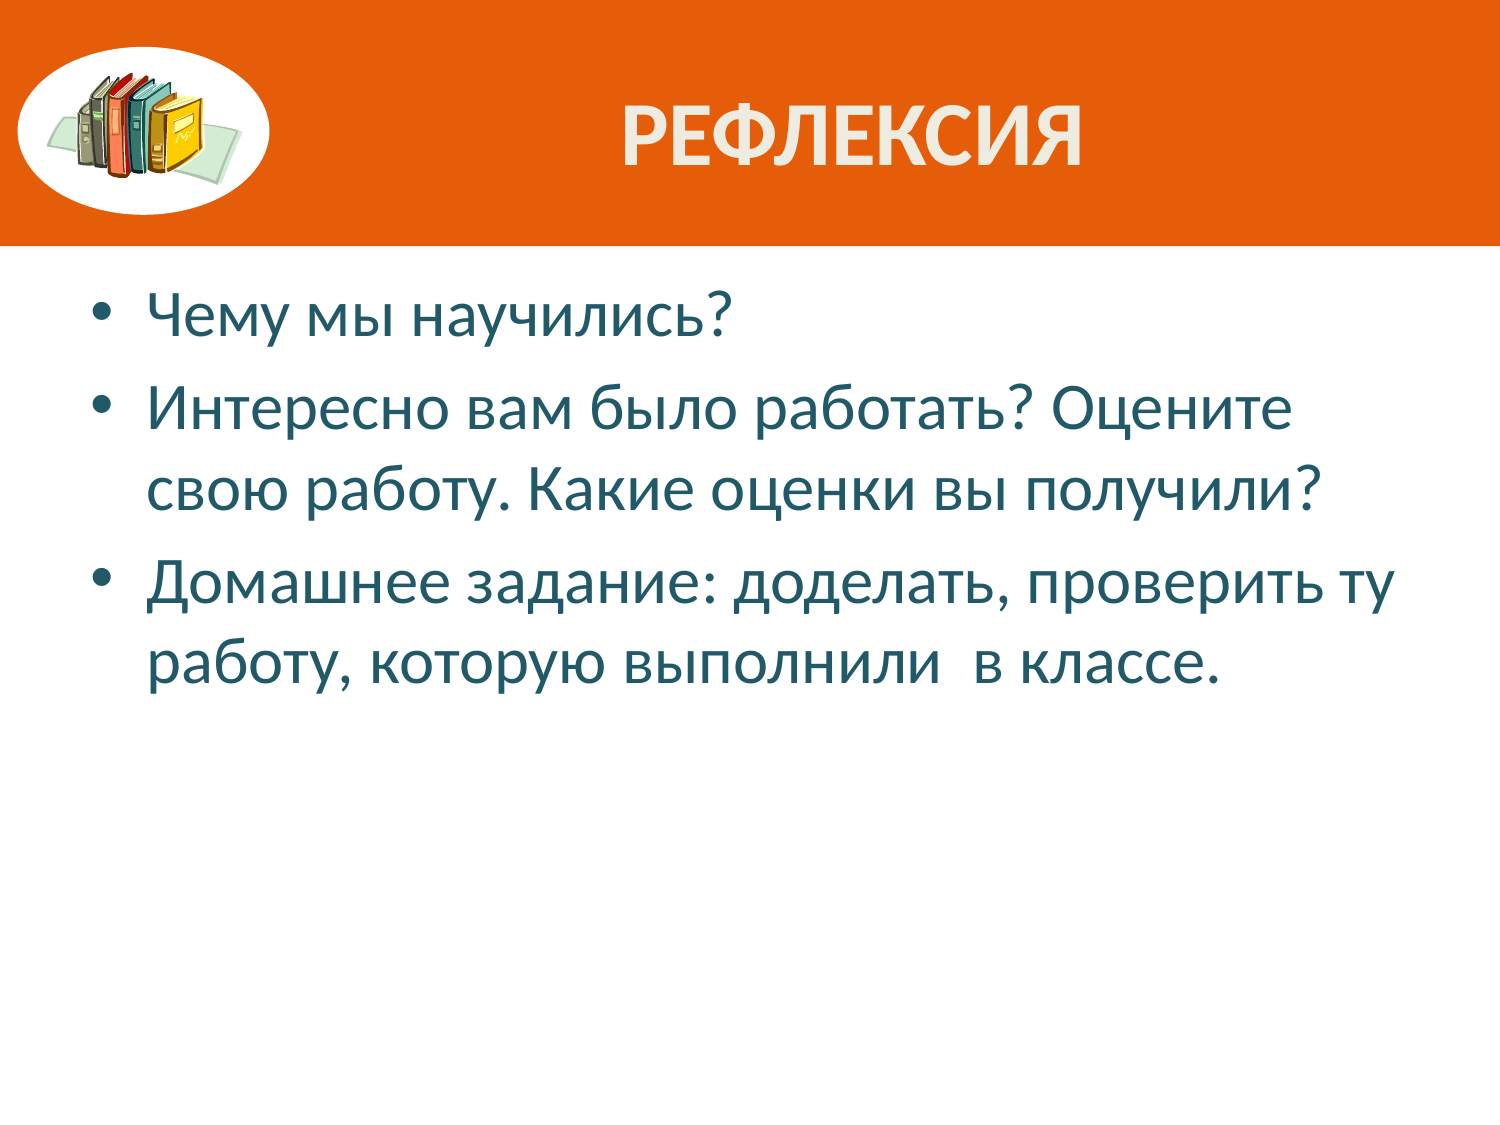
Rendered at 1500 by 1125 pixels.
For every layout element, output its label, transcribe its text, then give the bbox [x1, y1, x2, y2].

list Чему мы научились? Интересно вам было работать? Оцените свою работу. Какие оценки вы получили? Домашнее задание: доделать, проверить ту работу, которую выполнили в классе. [75, 262, 1425, 1005]
title Рефлексия [281, 35, 1425, 223]
